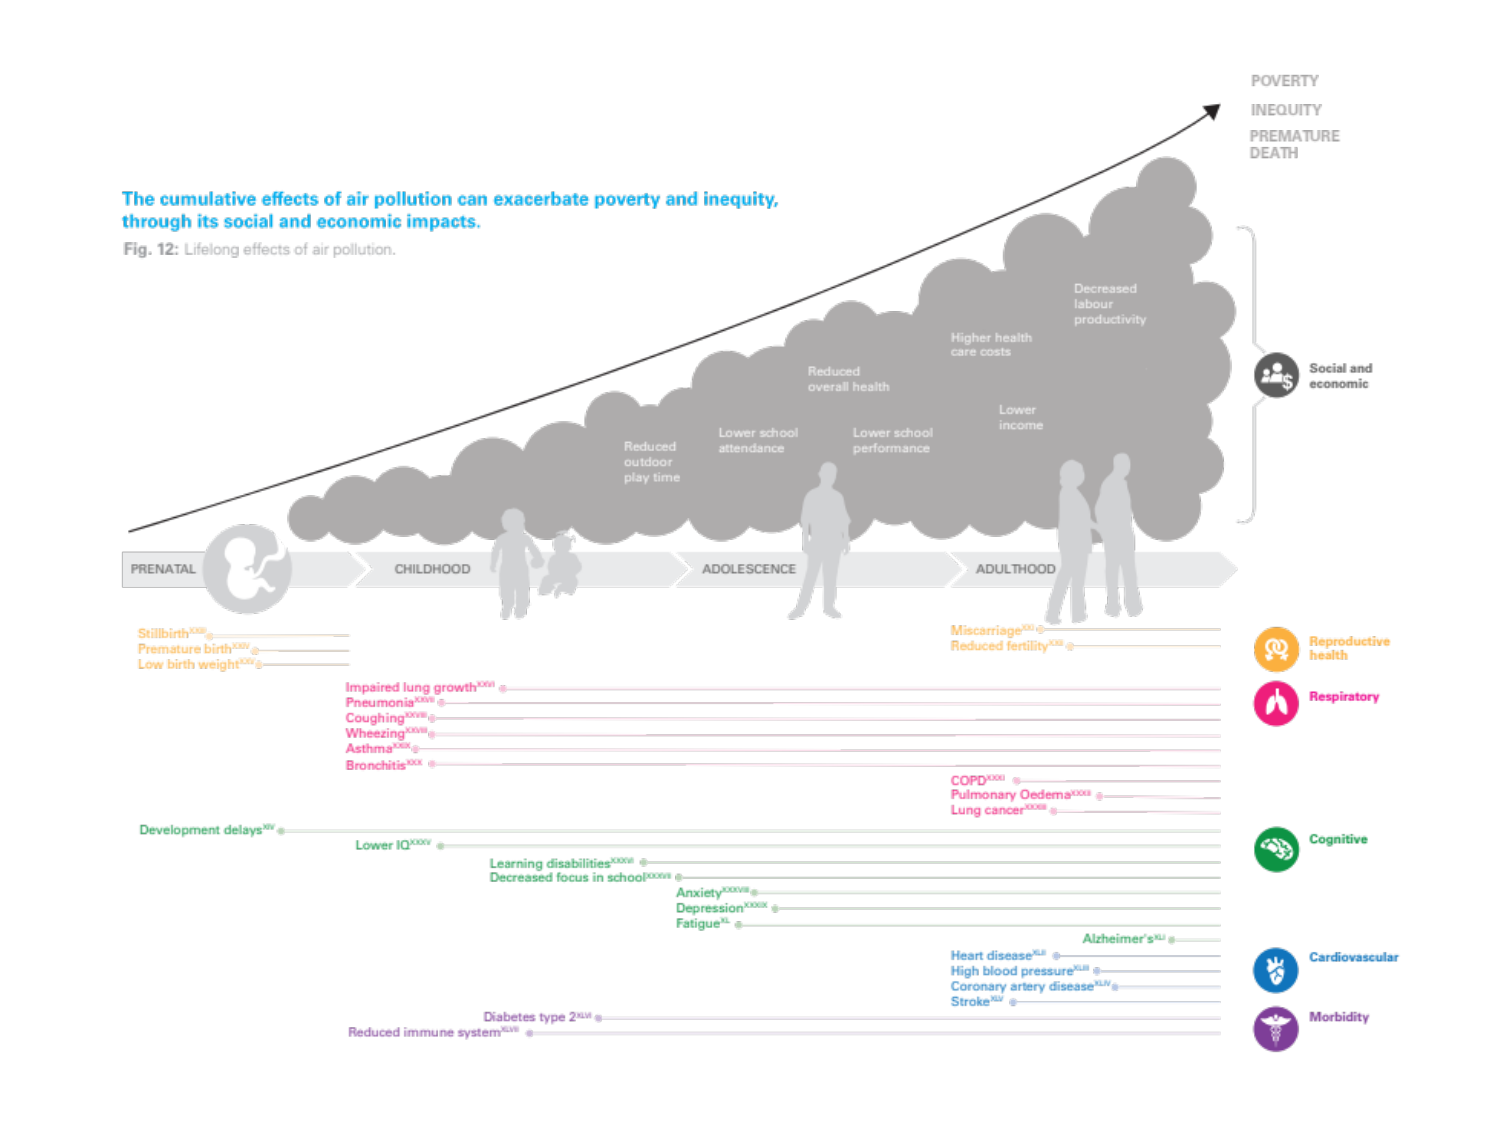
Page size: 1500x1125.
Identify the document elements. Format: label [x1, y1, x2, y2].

list [0, 34, 1500, 1066]
